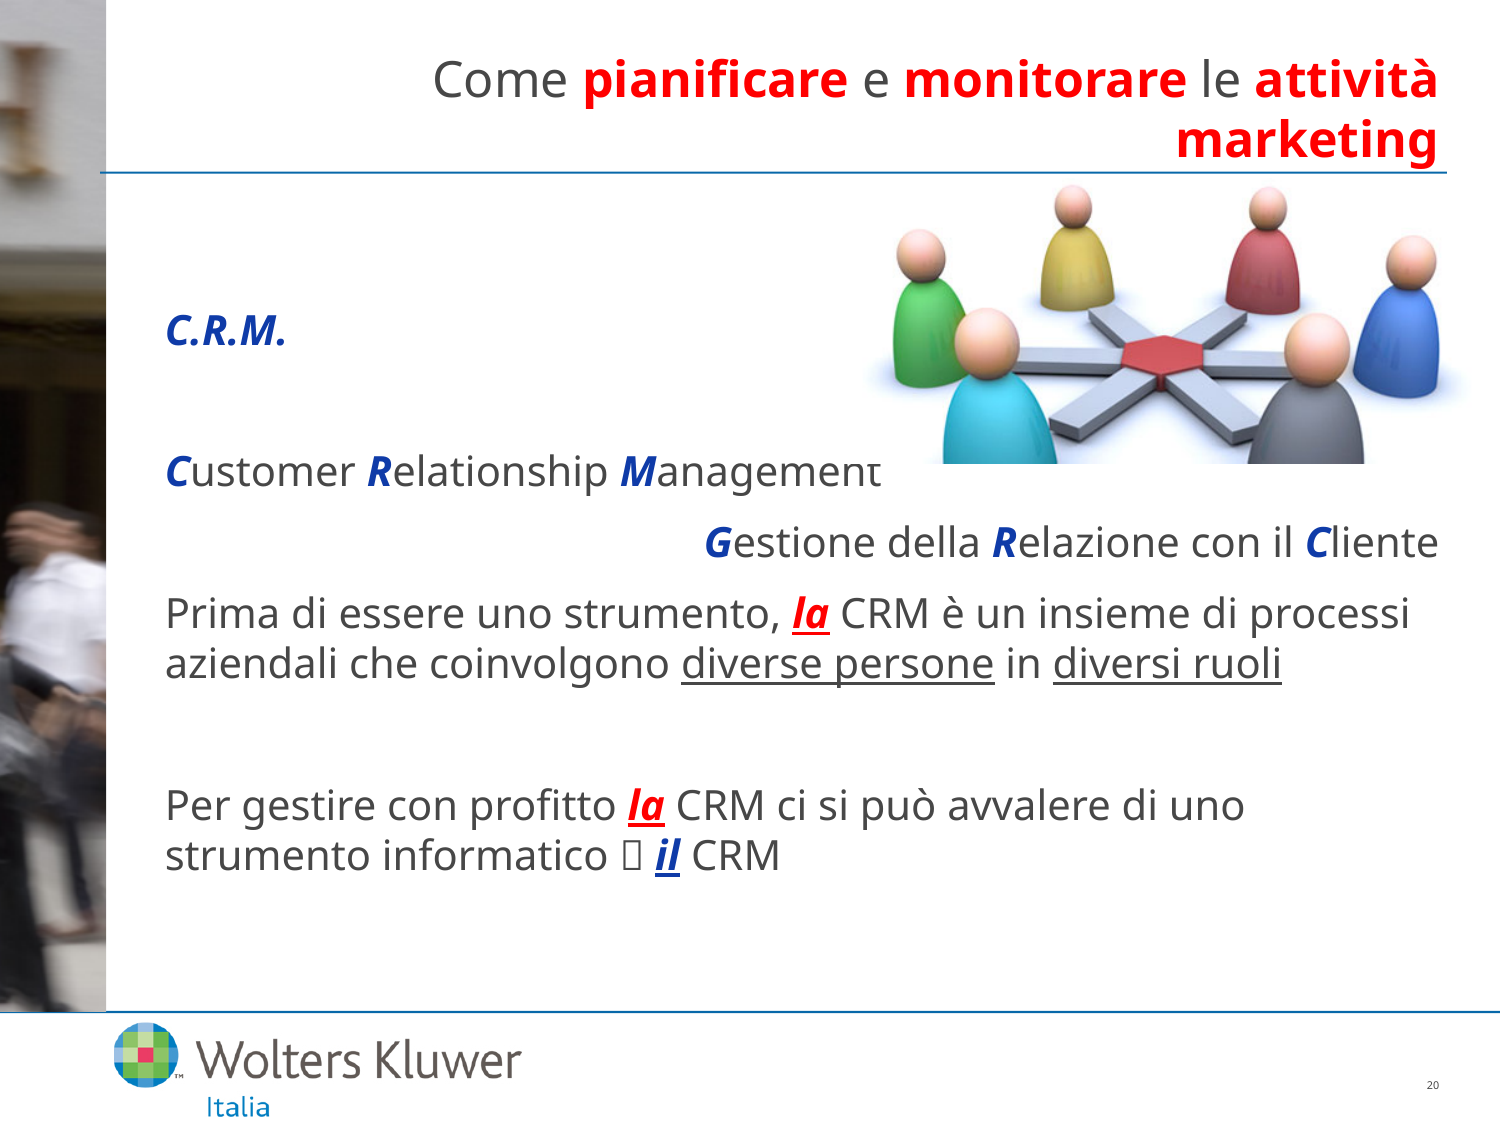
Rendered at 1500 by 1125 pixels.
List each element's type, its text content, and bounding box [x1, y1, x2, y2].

picture [108, 1018, 528, 1122]
title Come pianificare e monitorare le attività marketing [149, 99, 1455, 176]
slide_number 20 [1374, 1059, 1455, 1098]
list C.R.M. Customer Relationship Management Gestione della Relazione con il Cliente Prima di essere uno strumento, la CRM è un insieme di processi aziendali che coinvolgono diverse persone in diversi ruoli Per gestire con profitto la CRM ci si può avvalere di uno strumento informatico  il CRM [149, 224, 1455, 1001]
picture [843, 178, 1481, 464]
picture [0, 0, 107, 1012]
